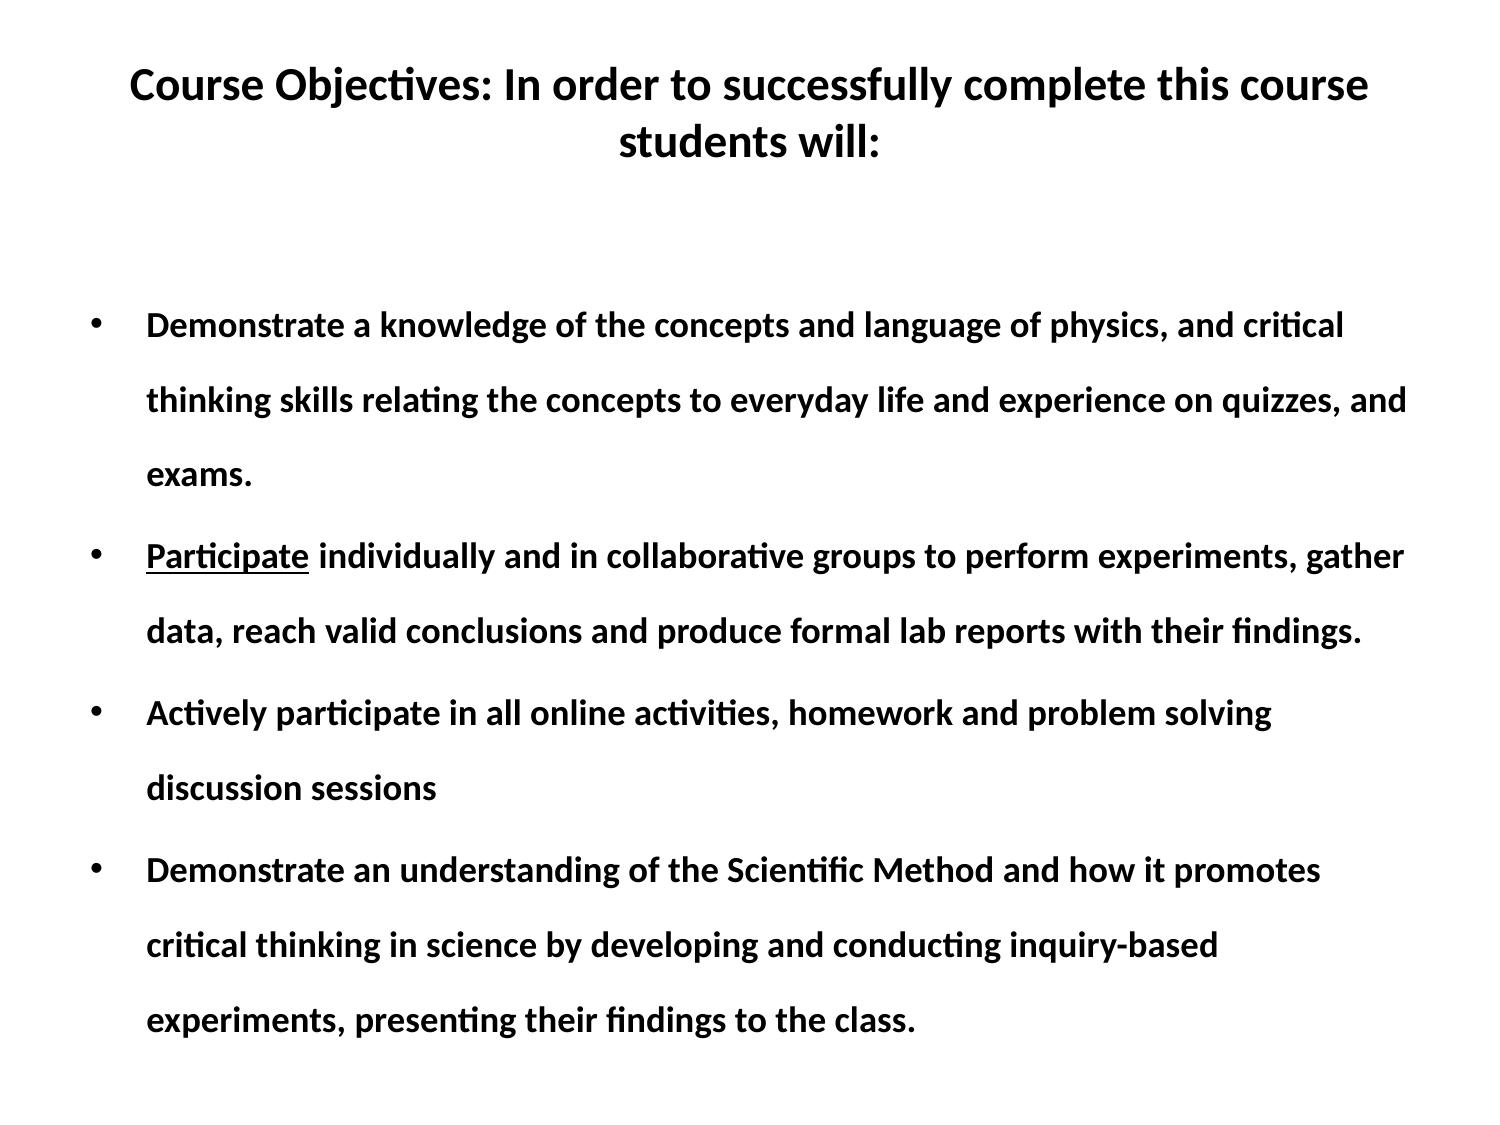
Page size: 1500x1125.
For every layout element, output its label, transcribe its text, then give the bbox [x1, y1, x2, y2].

list Demonstrate a knowledge of the concepts and language of physics, and critical thinking skills relating the concepts to everyday life and experience on quizzes, and exams. Participate individually and in collaborative groups to perform experiments, gather data, reach valid conclusions and produce formal lab reports with their findings. Actively participate in all online activities, homework and problem solving discussion sessions Demonstrate an understanding of the Scientific Method and how it promotes critical thinking in science by developing and conducting inquiry-based experiments, presenting their findings to the class. [75, 262, 1425, 1088]
title Course Objectives: In order to successfully complete this course students will: [75, 45, 1425, 233]
